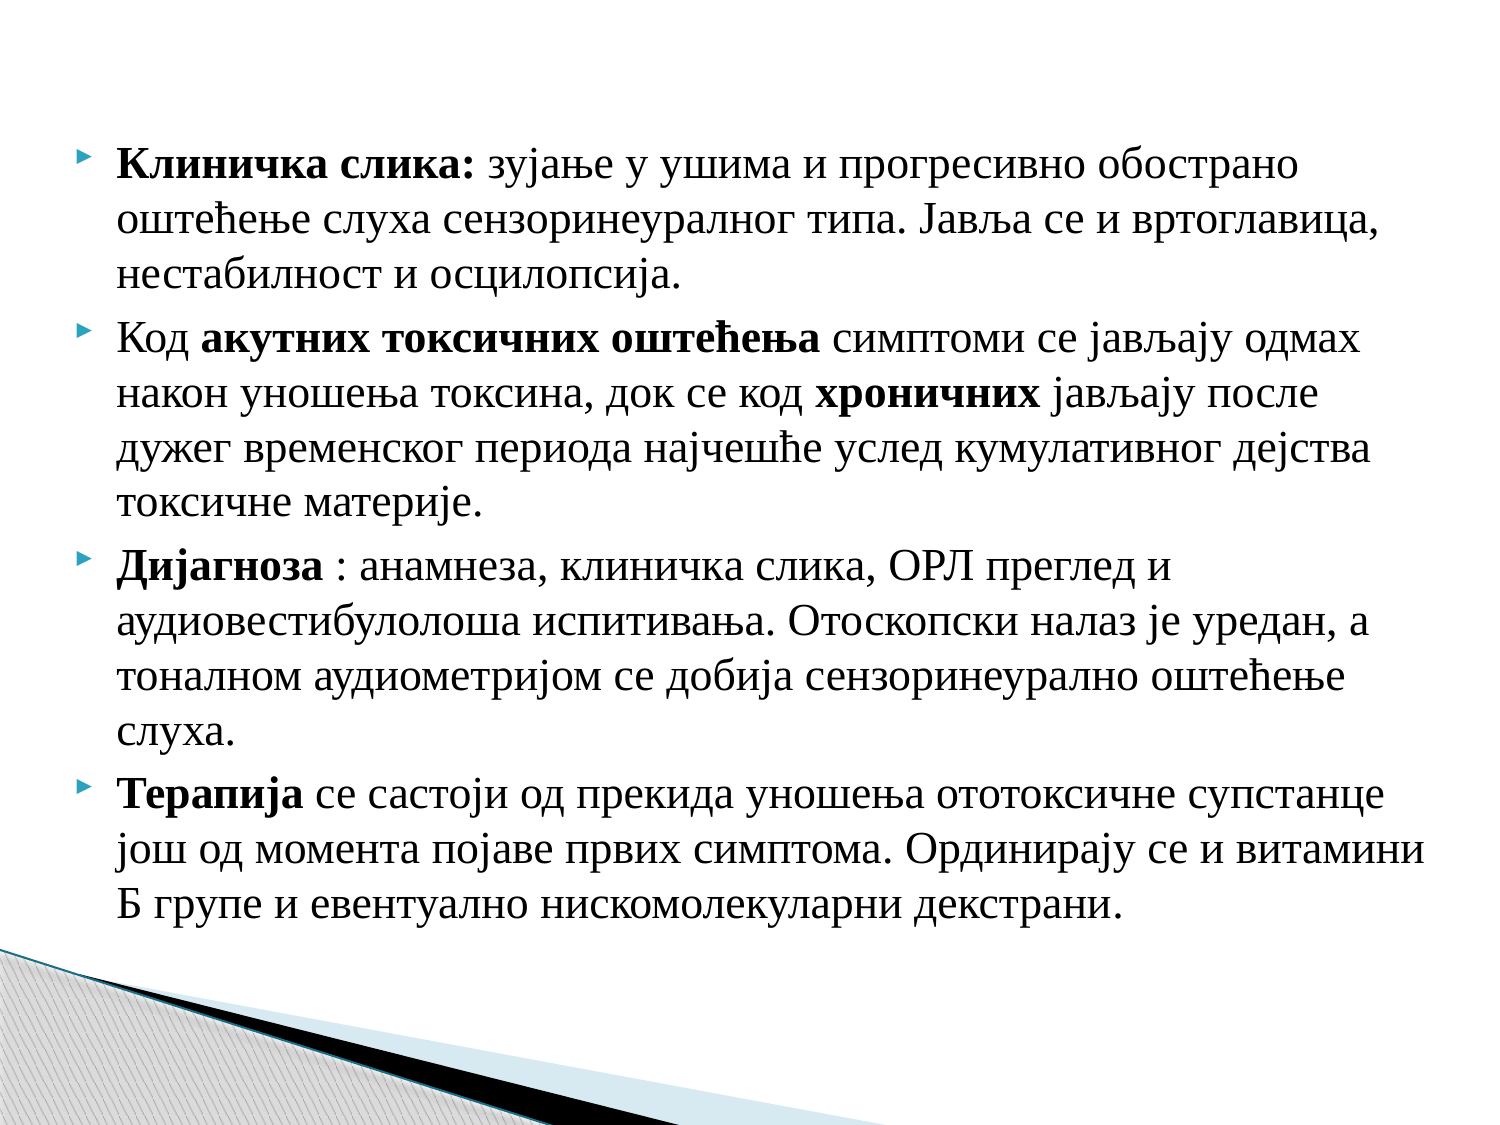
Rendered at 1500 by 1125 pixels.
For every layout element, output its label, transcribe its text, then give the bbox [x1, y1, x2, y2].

list Клиничка слика: зујање у ушима и прогресивно обострано оштећење слуха сензоринеуралног типа. Јавља се и вртоглавица, нестабилност и осцилопсија. Код акутних токсичних оштећења симптоми се јављају одмах након уношења токсина, док се код хроничних јављају после дужег временског периода најчешће услед кумулативног дејства токсичне материје. Дијагноза : анамнеза, клиничка слика, ОРЛ преглед и аудиовестибулолоша испитивања. Отоскопски налаз је уредан, а тоналном аудиометријом се добија сензоринеурално оштећење слуха. Терапија се састоји од прекида уношења ототоксичне супстанце још од момента појаве првих симптома. Ординирају се и витамини Б групе и евентуално нискомолекуларни декстрани. [41, 125, 1459, 977]
